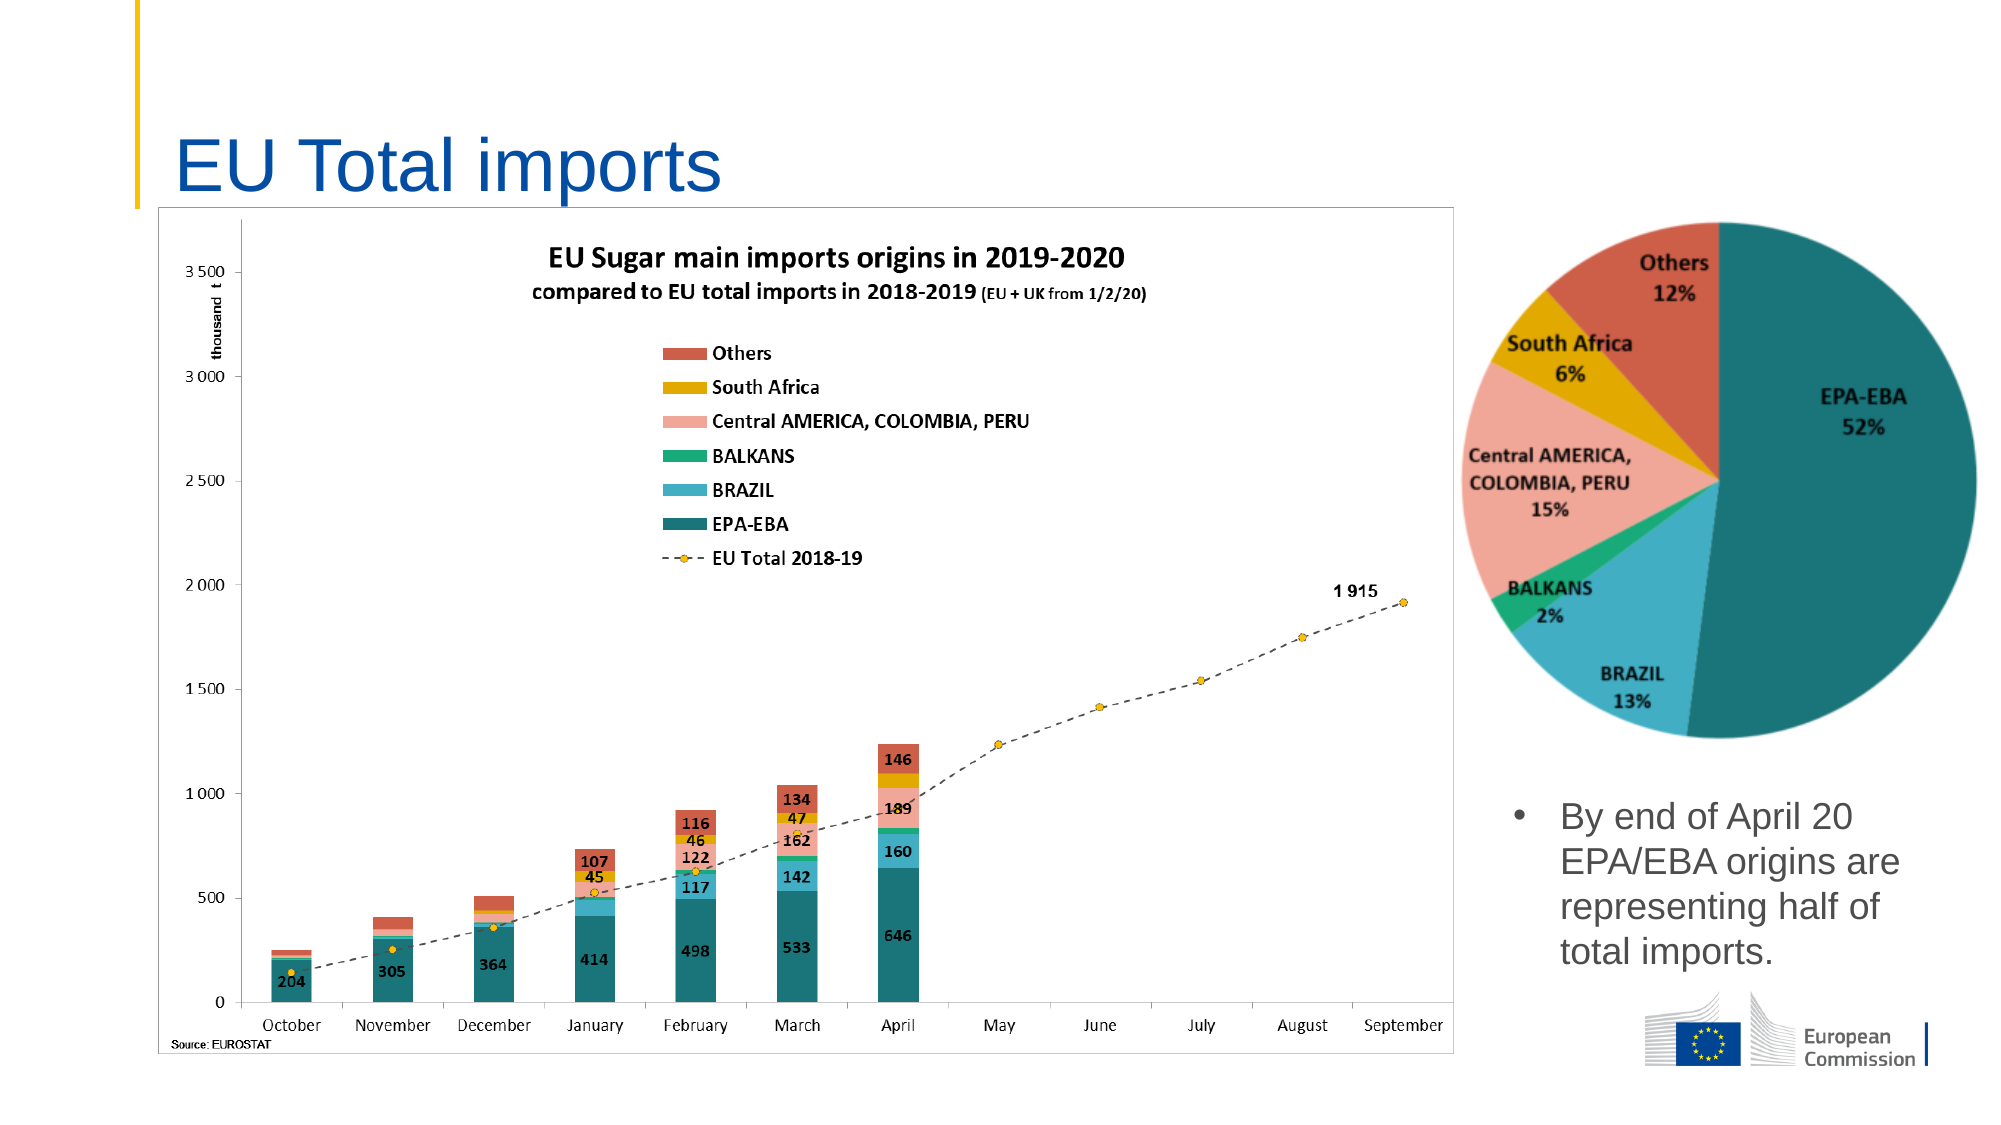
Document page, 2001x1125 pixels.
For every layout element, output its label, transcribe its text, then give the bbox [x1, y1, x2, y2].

picture [158, 207, 2000, 1054]
text_box By end of April 20 EPA/EBA origins are representing half of total imports. [1498, 784, 1973, 980]
picture [1645, 991, 1928, 1066]
title EU Total imports [159, 79, 1885, 207]
